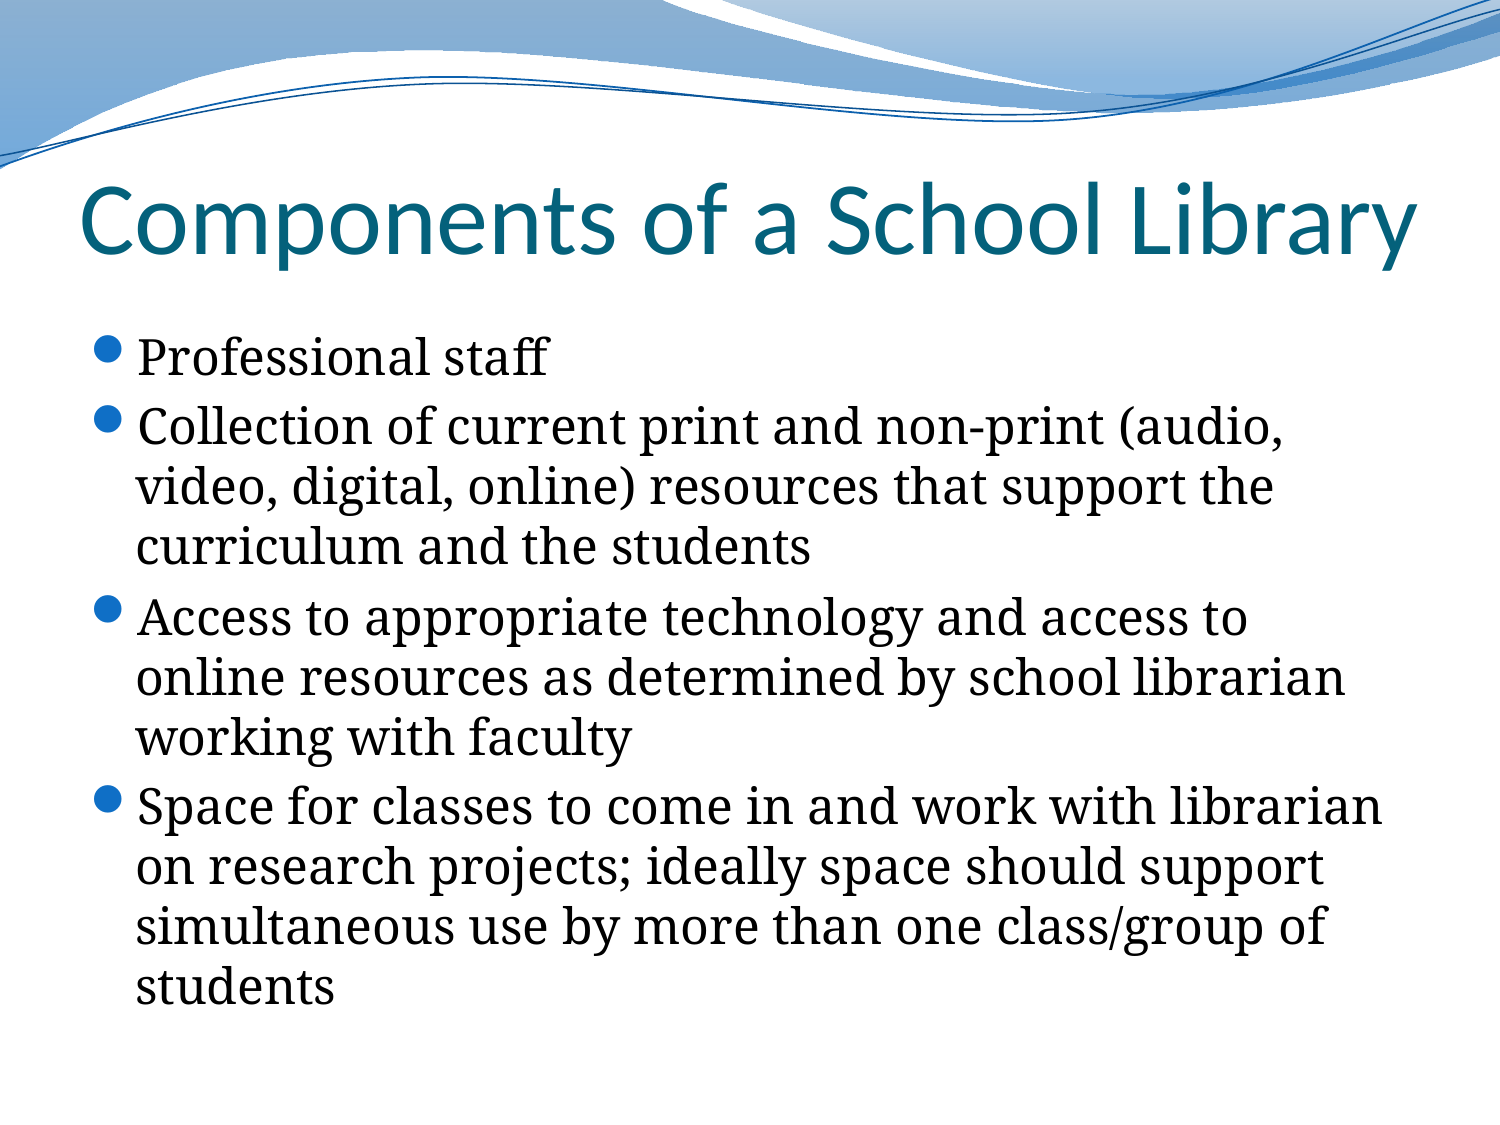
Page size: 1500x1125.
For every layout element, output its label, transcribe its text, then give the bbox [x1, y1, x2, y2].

list Professional staff Collection of current print and non-print (audio, video, digital, online) resources that support the curriculum and the students Access to appropriate technology and access to online resources as determined by school librarian working with faculty Space for classes to come in and work with librarian on research projects; ideally space should support simultaneous use by more than one class/group of students [74, 317, 1426, 1038]
title Components of a School Library [0, 87, 1500, 276]
